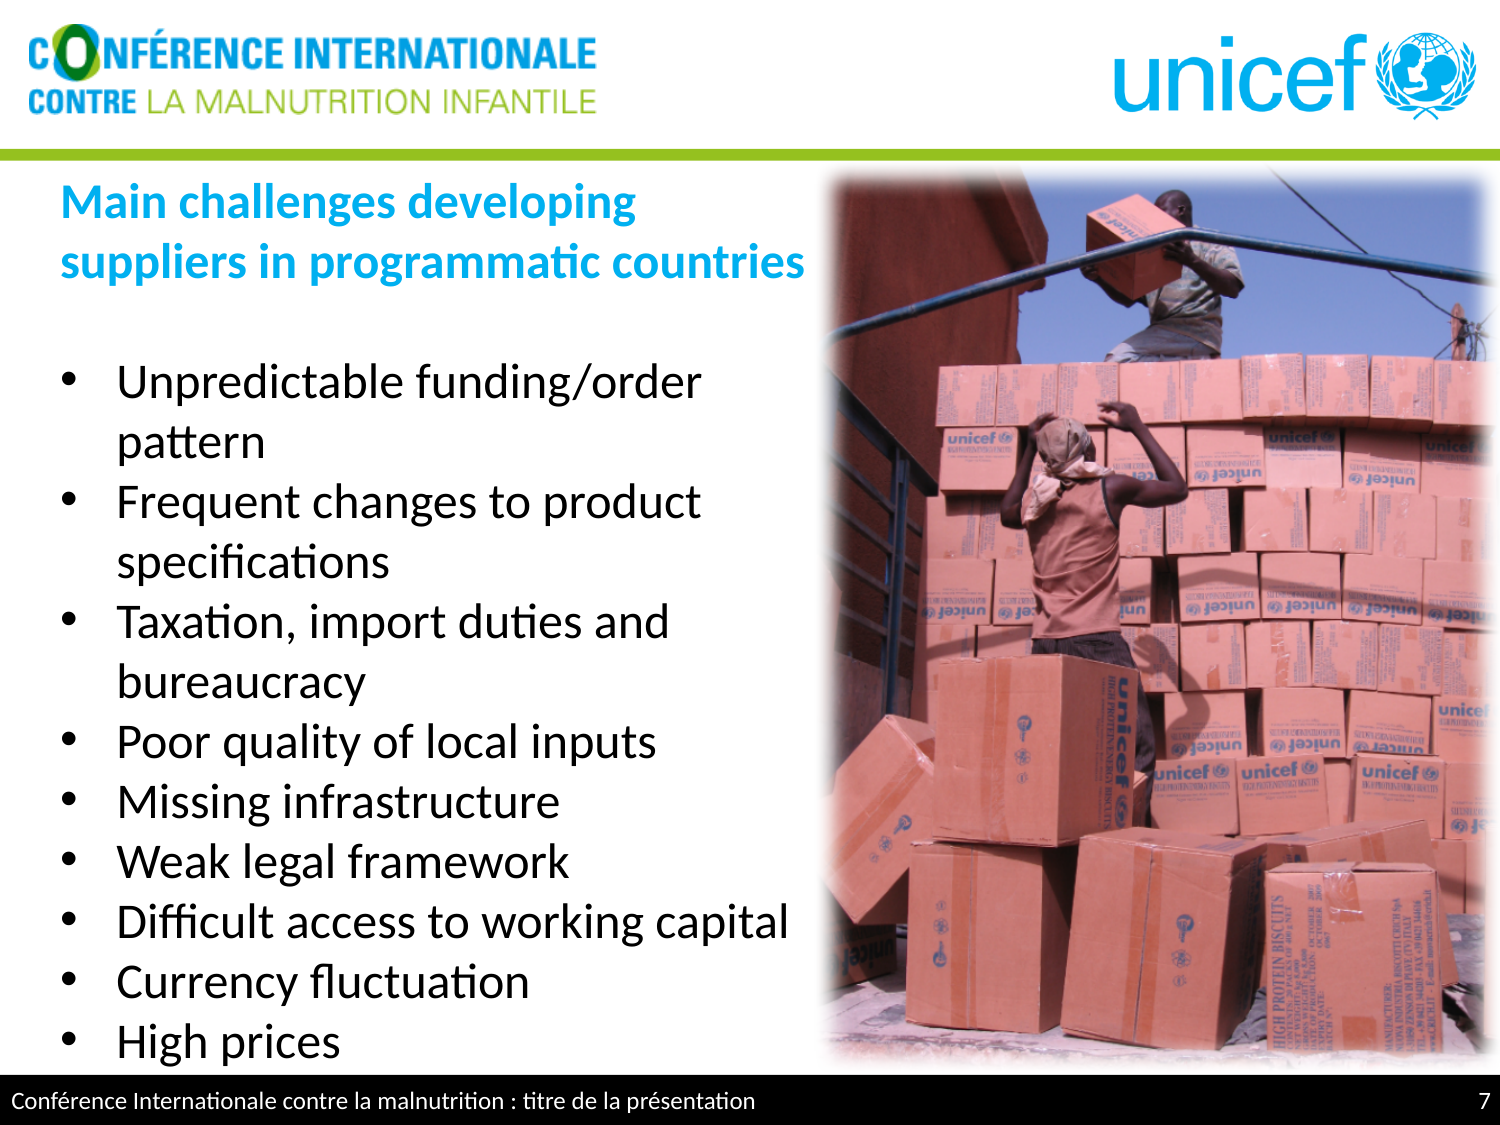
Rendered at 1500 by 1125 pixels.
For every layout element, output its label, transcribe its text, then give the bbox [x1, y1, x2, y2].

slide_number 7 [1156, 1083, 1500, 1125]
text_box Main challenges developing suppliers in programmatic countries Unpredictable funding/order pattern Frequent changes to product specifications Taxation, import duties and bureaucracy Poor quality of local inputs Missing infrastructure Weak legal framework Difficult access to working capital Currency fluctuation High prices [225, 340, 670, 897]
picture [1104, 17, 1483, 130]
text_box [775, 1073, 1156, 1125]
text_box [0, 147, 1500, 163]
picture [814, 160, 1500, 1076]
footer Conférence Internationale contre la malnutrition : titre de la présentation [0, 1069, 775, 1125]
picture [29, 24, 597, 115]
